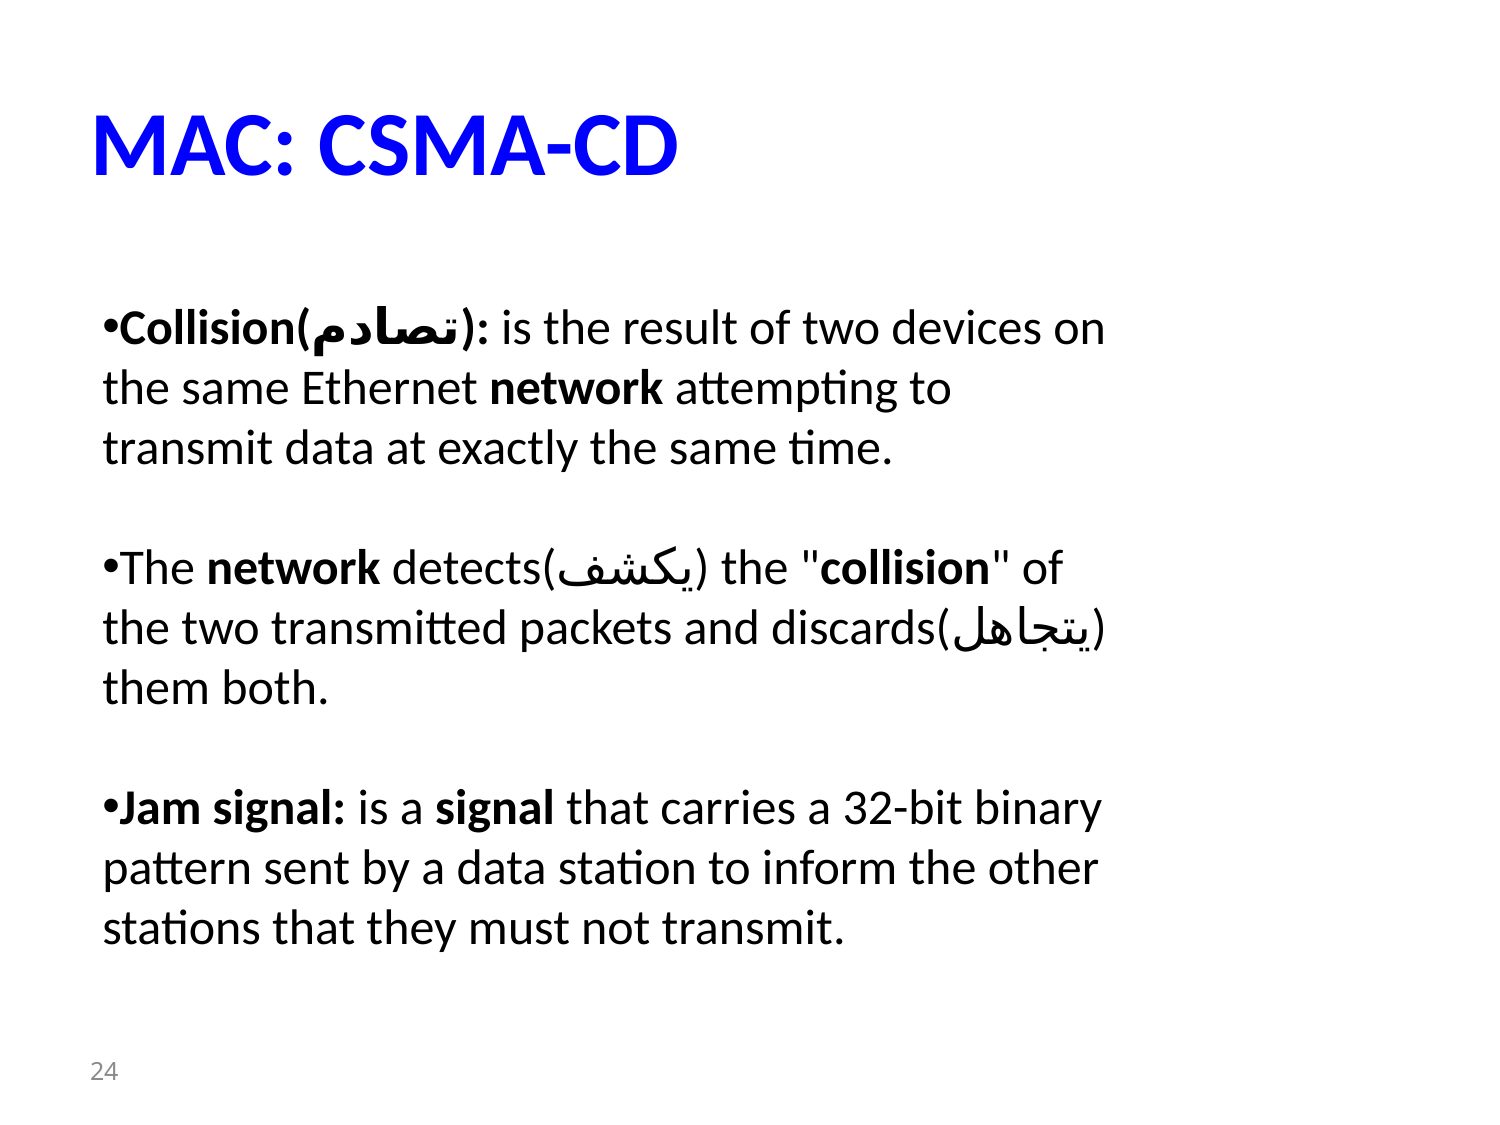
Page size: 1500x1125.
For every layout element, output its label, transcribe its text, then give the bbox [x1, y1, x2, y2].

text_box [74, 262, 1275, 1005]
slide_number 24 [75, 1042, 425, 1103]
text_box [99, 70, 1450, 258]
text_box Collision(تصادم): is the result of two devices on the same Ethernet network attempting to transmit data at exactly the same time. The network detects(يكشف) the "collision" of the two transmitted packets and discards(يتجاهل) them both. Jam signal: is a signal that carries a 32-bit binary pattern sent by a data station to inform the other stations that they must not transmit. [87, 287, 1125, 963]
title MAC: CSMA-CD [75, 45, 1425, 233]
